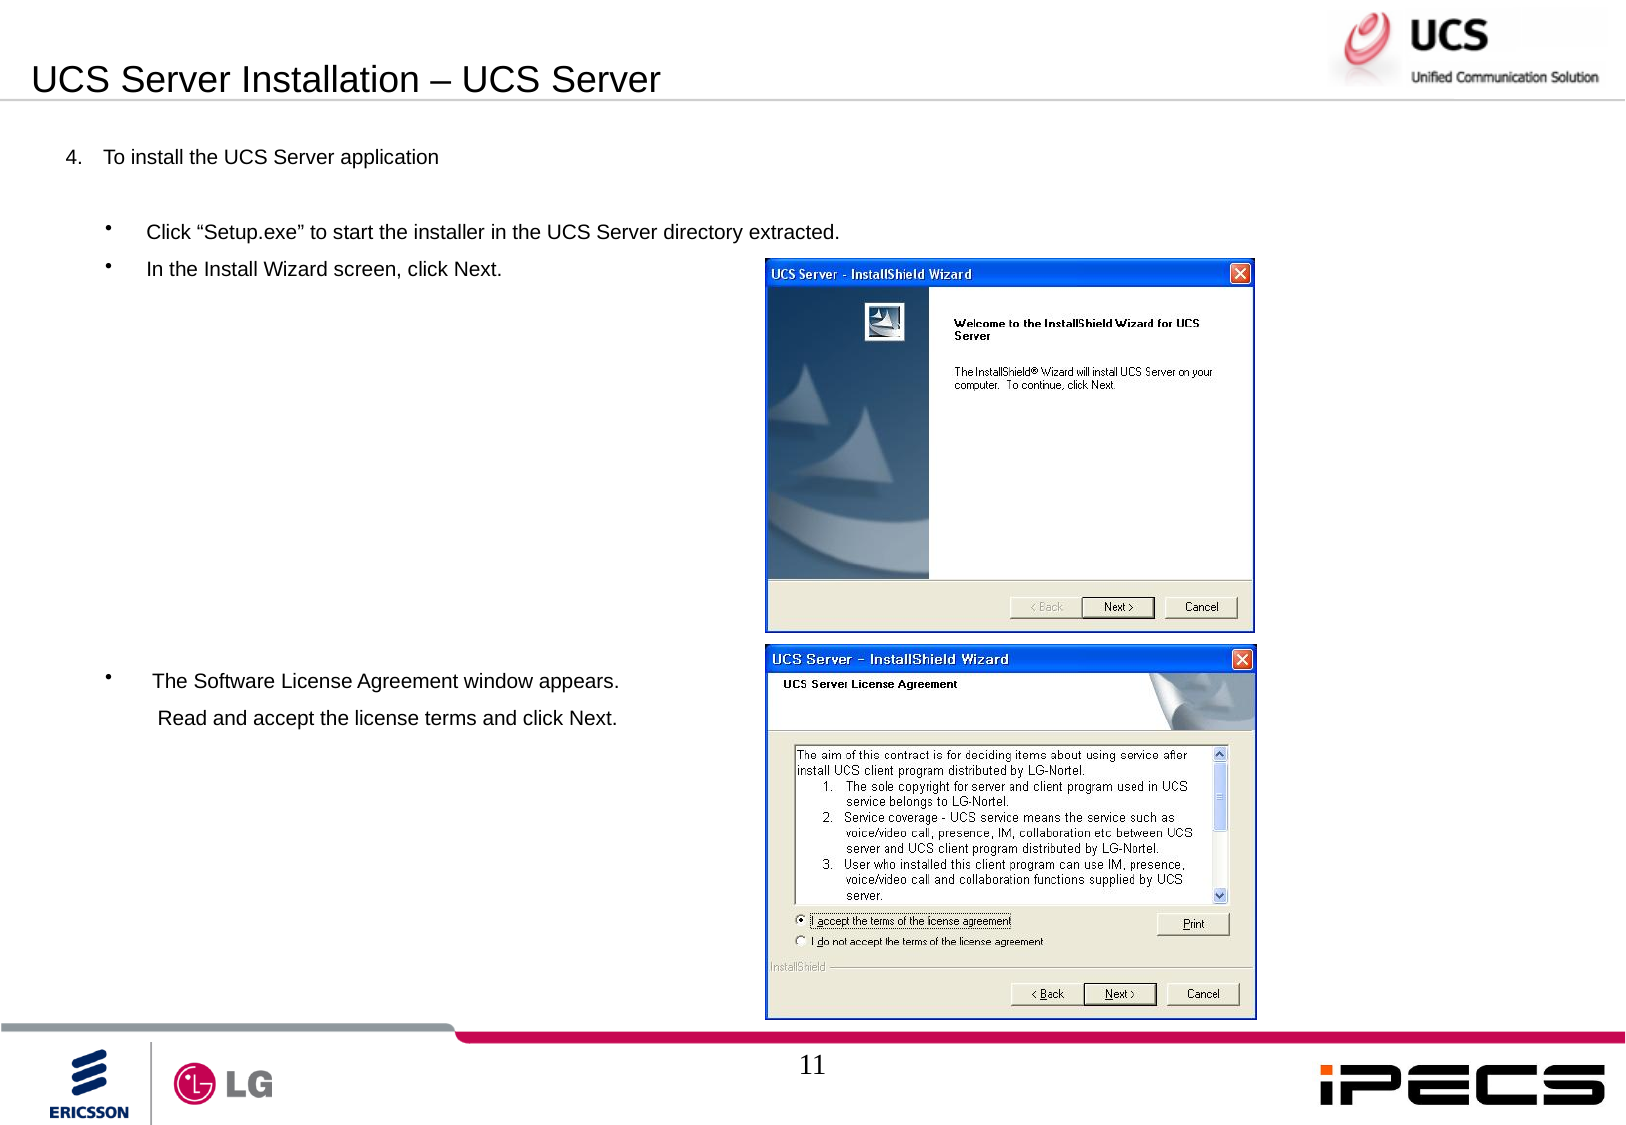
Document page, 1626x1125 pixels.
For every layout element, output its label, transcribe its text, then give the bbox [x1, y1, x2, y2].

slide_number 11 [622, 1037, 1003, 1076]
picture [1312, 1051, 1611, 1116]
picture [1325, 7, 1618, 88]
picture [765, 258, 1255, 633]
text_box To install the UCS Server application Click “Setup.exe” to start the installer in the UCS Server directory extracted. In the Install Wizard screen, click Next. The Software License Agreement window appears. Read and accept the license terms and click Next. [50, 123, 1586, 813]
text_box UCS Server Installation – UCS Server [16, 24, 677, 108]
picture [765, 644, 1257, 1020]
picture [0, 1022, 1626, 1125]
